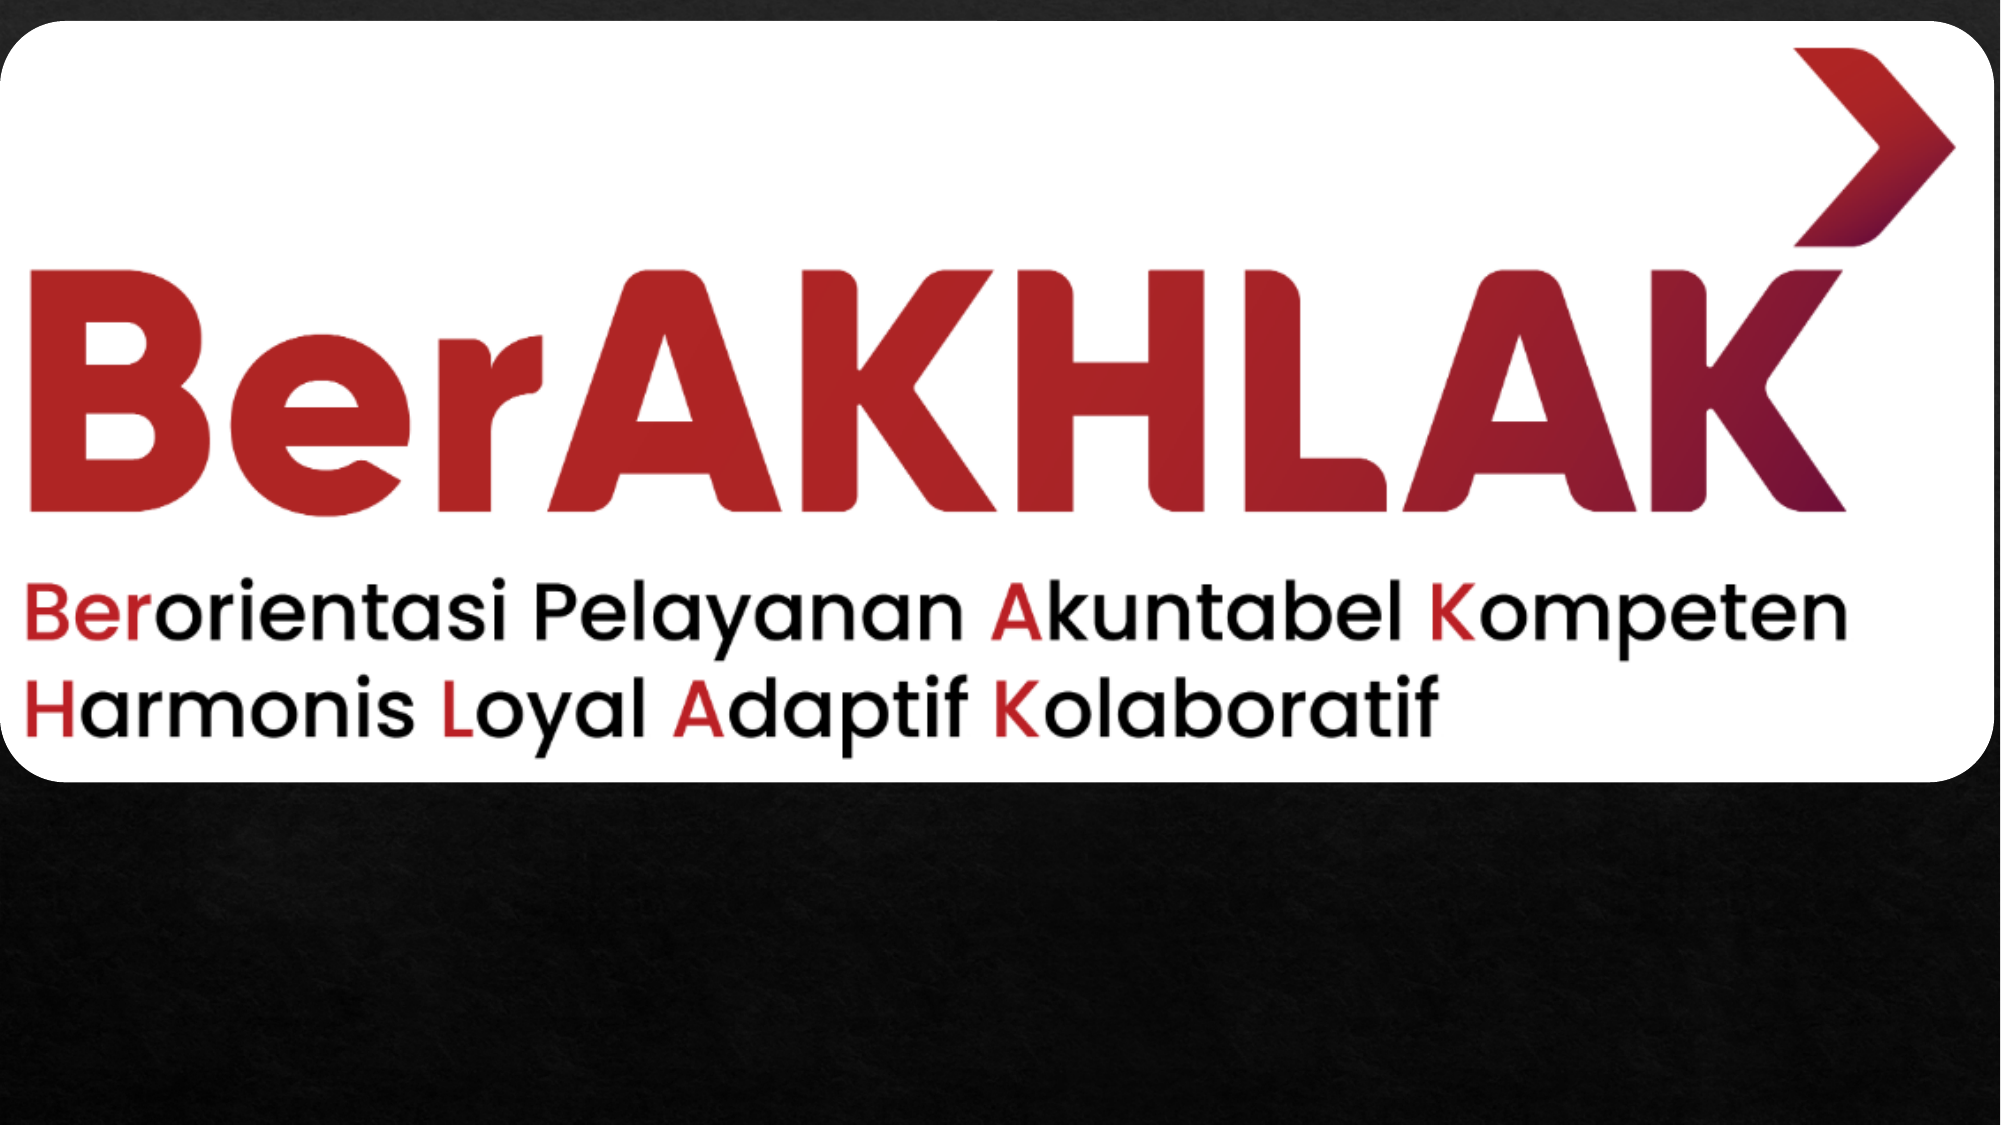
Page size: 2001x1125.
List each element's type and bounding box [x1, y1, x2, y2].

picture [0, 20, 1995, 783]
